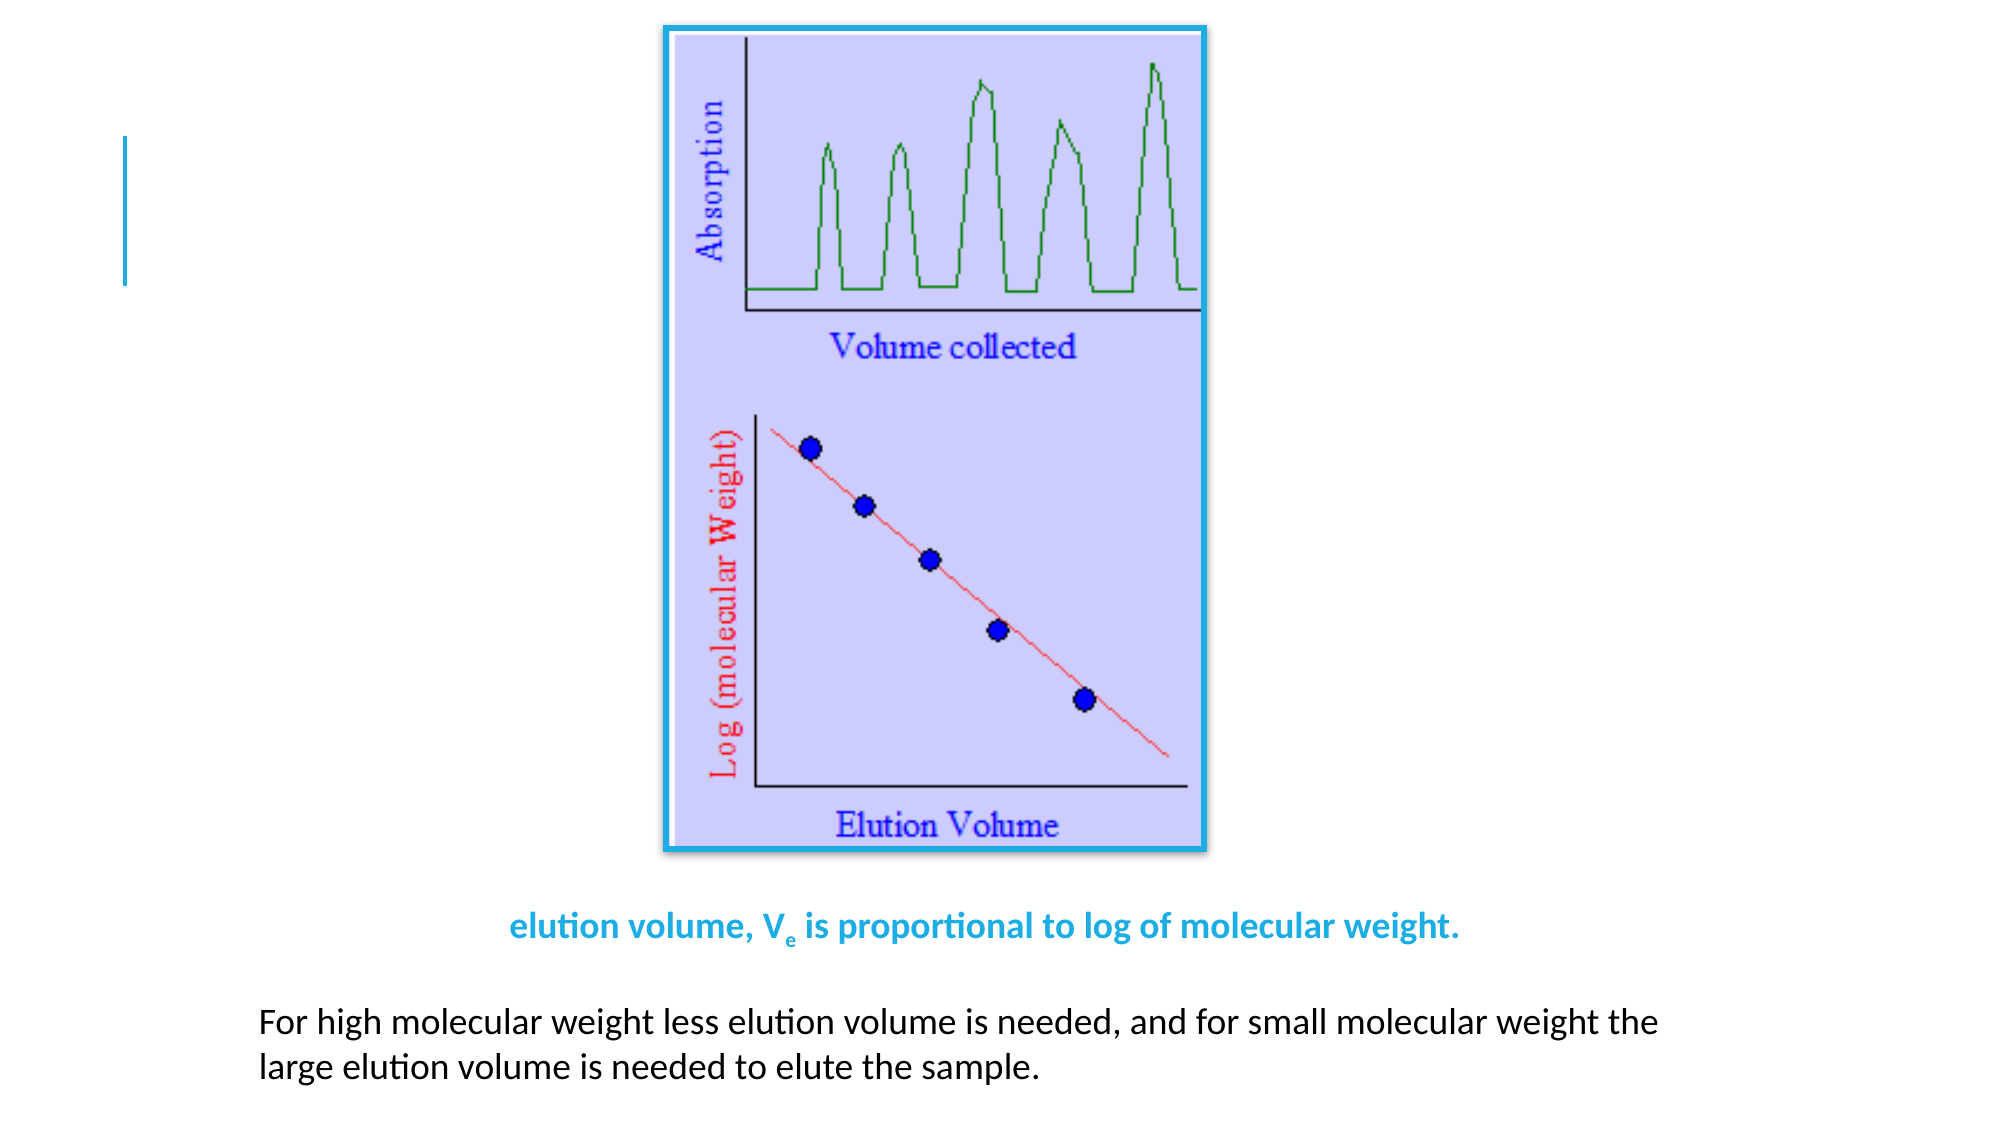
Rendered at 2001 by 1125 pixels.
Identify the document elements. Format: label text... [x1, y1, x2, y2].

picture [669, 30, 1202, 847]
text_box elution volume, Ve is proportional to log of molecular weight. For high molecular weight less elution volume is needed, and for small molecular weight the large elution volume is needed to elute the sample. [244, 893, 1727, 1095]
